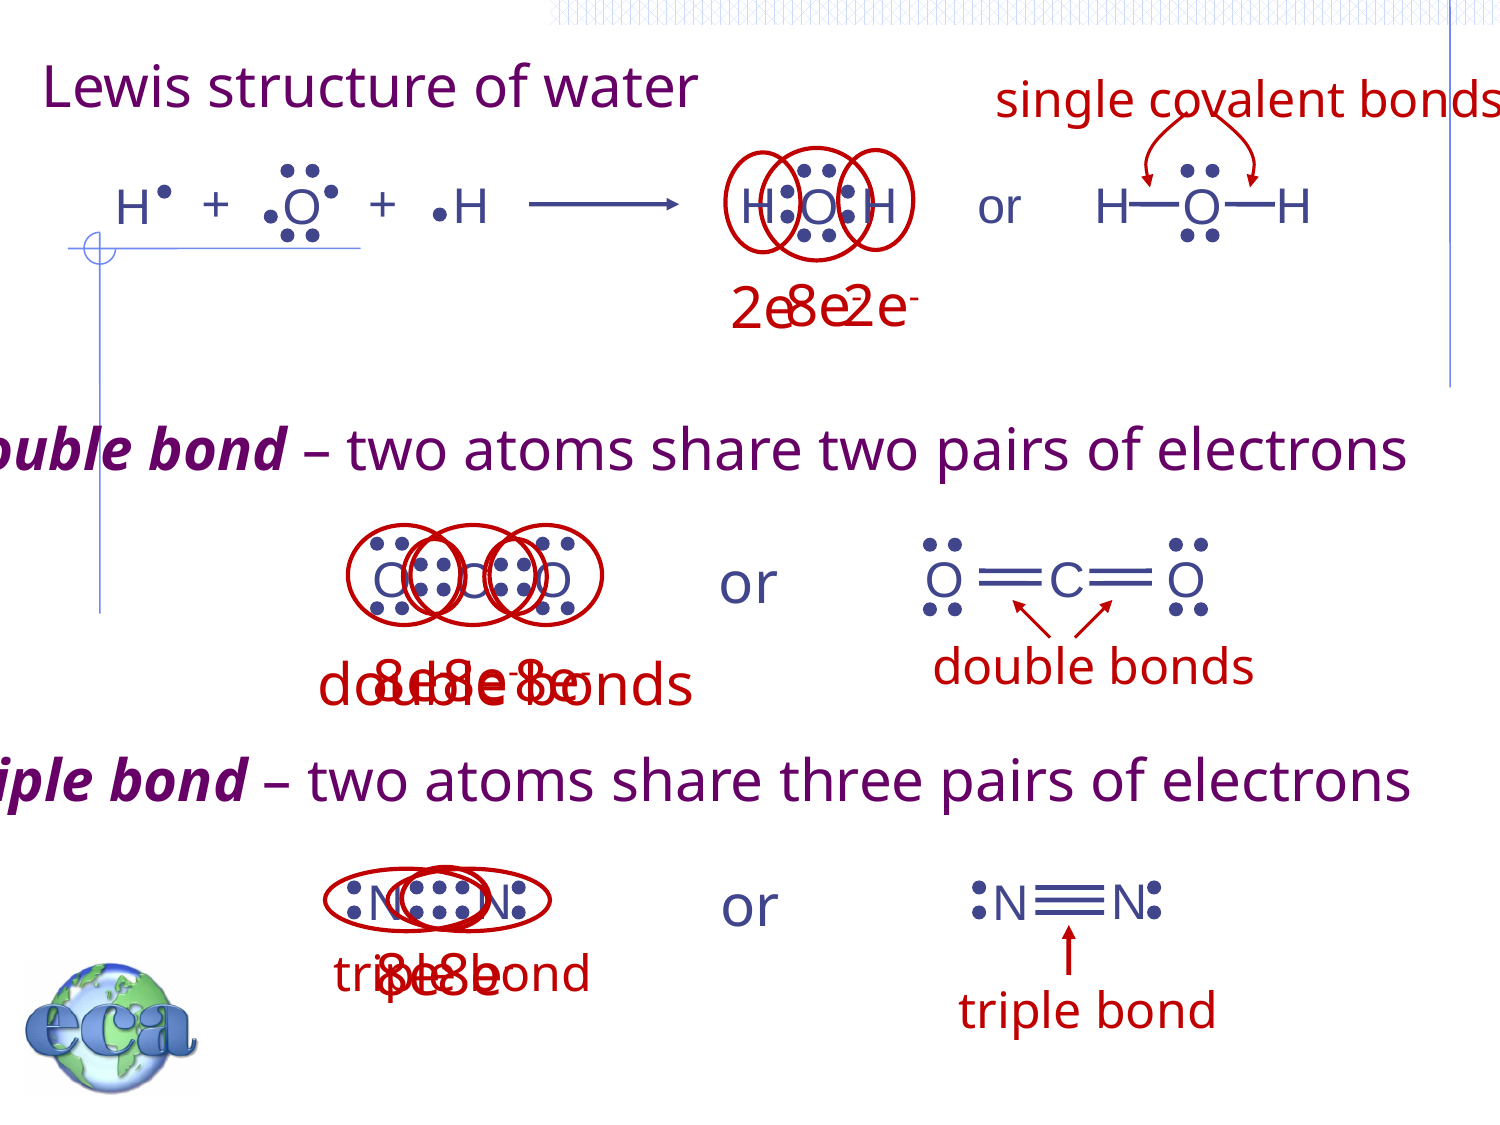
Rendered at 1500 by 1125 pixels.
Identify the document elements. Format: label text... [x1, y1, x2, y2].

text_box Lewis structure of water [27, 42, 715, 127]
text_box + [186, 164, 246, 240]
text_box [909, 538, 1222, 616]
text_box Double bond – two atoms share two pairs of electrons [0, 404, 1424, 490]
text_box or [704, 537, 793, 623]
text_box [99, 166, 171, 243]
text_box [347, 524, 409, 537]
text_box [529, 198, 680, 211]
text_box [410, 524, 536, 537]
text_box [827, 149, 936, 347]
picture [23, 960, 200, 1096]
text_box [929, 599, 1259, 704]
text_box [995, 60, 1500, 188]
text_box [264, 164, 338, 243]
text_box Triple bond – two atoms share three pairs of electrons [0, 735, 1428, 821]
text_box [536, 524, 607, 537]
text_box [972, 862, 1163, 923]
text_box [327, 866, 599, 1010]
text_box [714, 152, 823, 350]
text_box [940, 164, 1328, 243]
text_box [953, 924, 1224, 1047]
text_box or [705, 860, 795, 946]
text_box + [353, 164, 413, 240]
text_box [316, 538, 697, 726]
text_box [760, 147, 878, 151]
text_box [433, 166, 505, 242]
